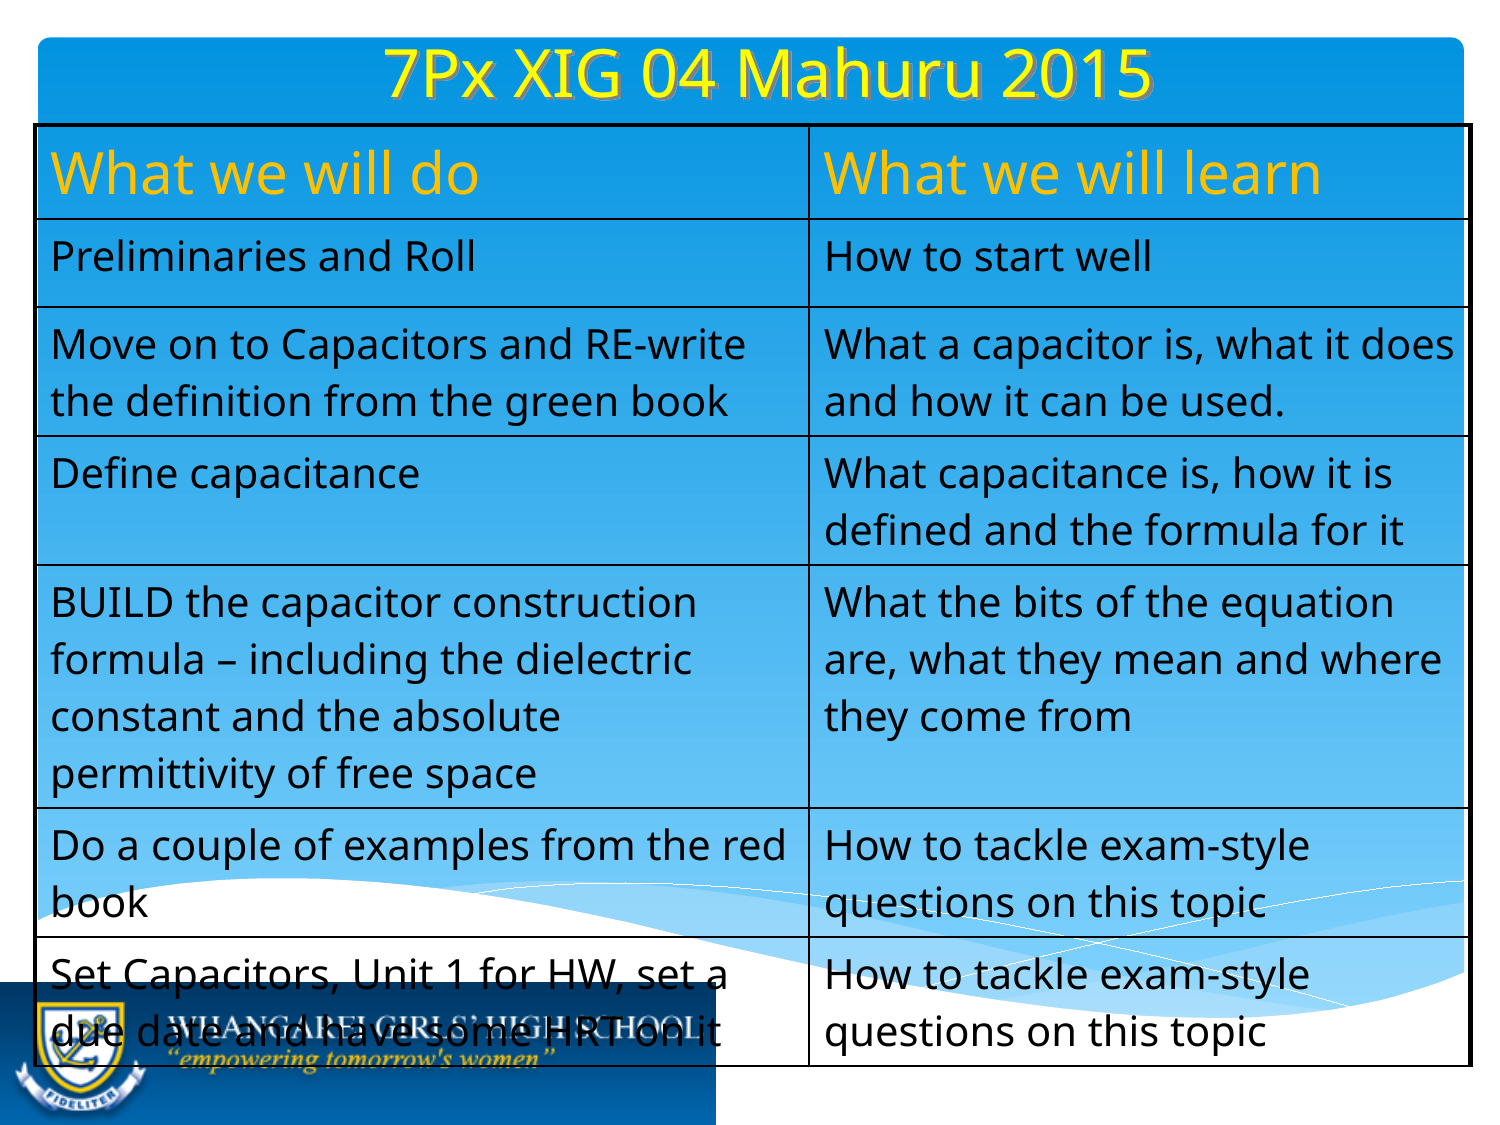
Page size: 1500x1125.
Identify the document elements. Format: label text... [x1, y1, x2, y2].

table_cell How to tackle exam-style questions on this topic [810, 809, 1468, 936]
table_cell Preliminaries and Roll [37, 220, 808, 306]
table_cell Move on to Capacitors and RE-write the definition from the green book [37, 308, 808, 435]
table_header What we will do [37, 127, 808, 218]
table_cell BUILD the capacitor construction formula – including the dielectric constant and the absolute permittivity of free space [37, 566, 808, 807]
table_cell Set Capacitors, Unit 1 for HW, set a due date and have some HRT on it [37, 938, 808, 1065]
table_cell What capacitance is, how it is defined and the formula for it [810, 437, 1468, 564]
picture [0, 982, 716, 1125]
table_cell Define capacitance [37, 437, 808, 564]
table_cell How to tackle exam-style questions on this topic [810, 938, 1468, 1065]
table_cell How to start well [810, 220, 1468, 306]
table_cell What the bits of the equation are, what they mean and where they come from [810, 566, 1468, 807]
table_header What we will learn [810, 127, 1468, 218]
table_cell What a capacitor is, what it does and how it can be used. [810, 308, 1468, 435]
text_box 7Px XIG 04 Mahuru 2015 [162, 20, 1375, 121]
table_cell Do a couple of examples from the red book [37, 809, 808, 936]
